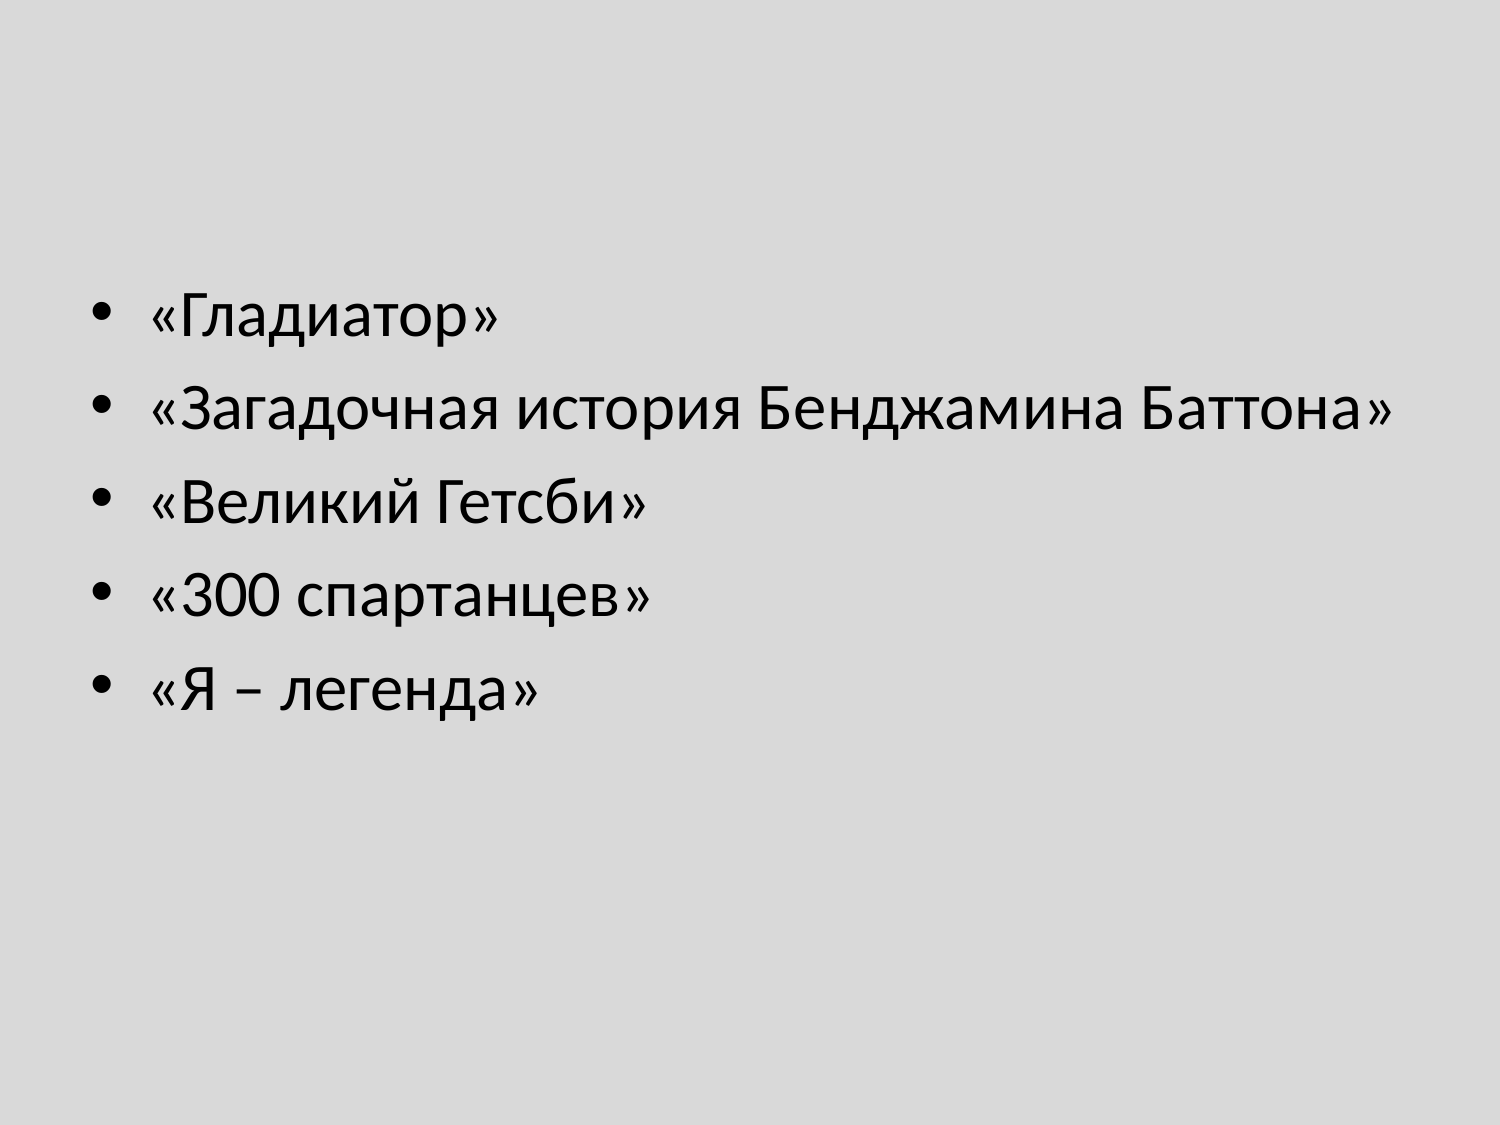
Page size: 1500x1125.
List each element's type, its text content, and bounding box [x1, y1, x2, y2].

list «Гладиатор» «Загадочная история Бенджамина Баттона» «Великий Гетсби» «300 спартанцев» «Я – легенда» [75, 262, 1425, 1005]
